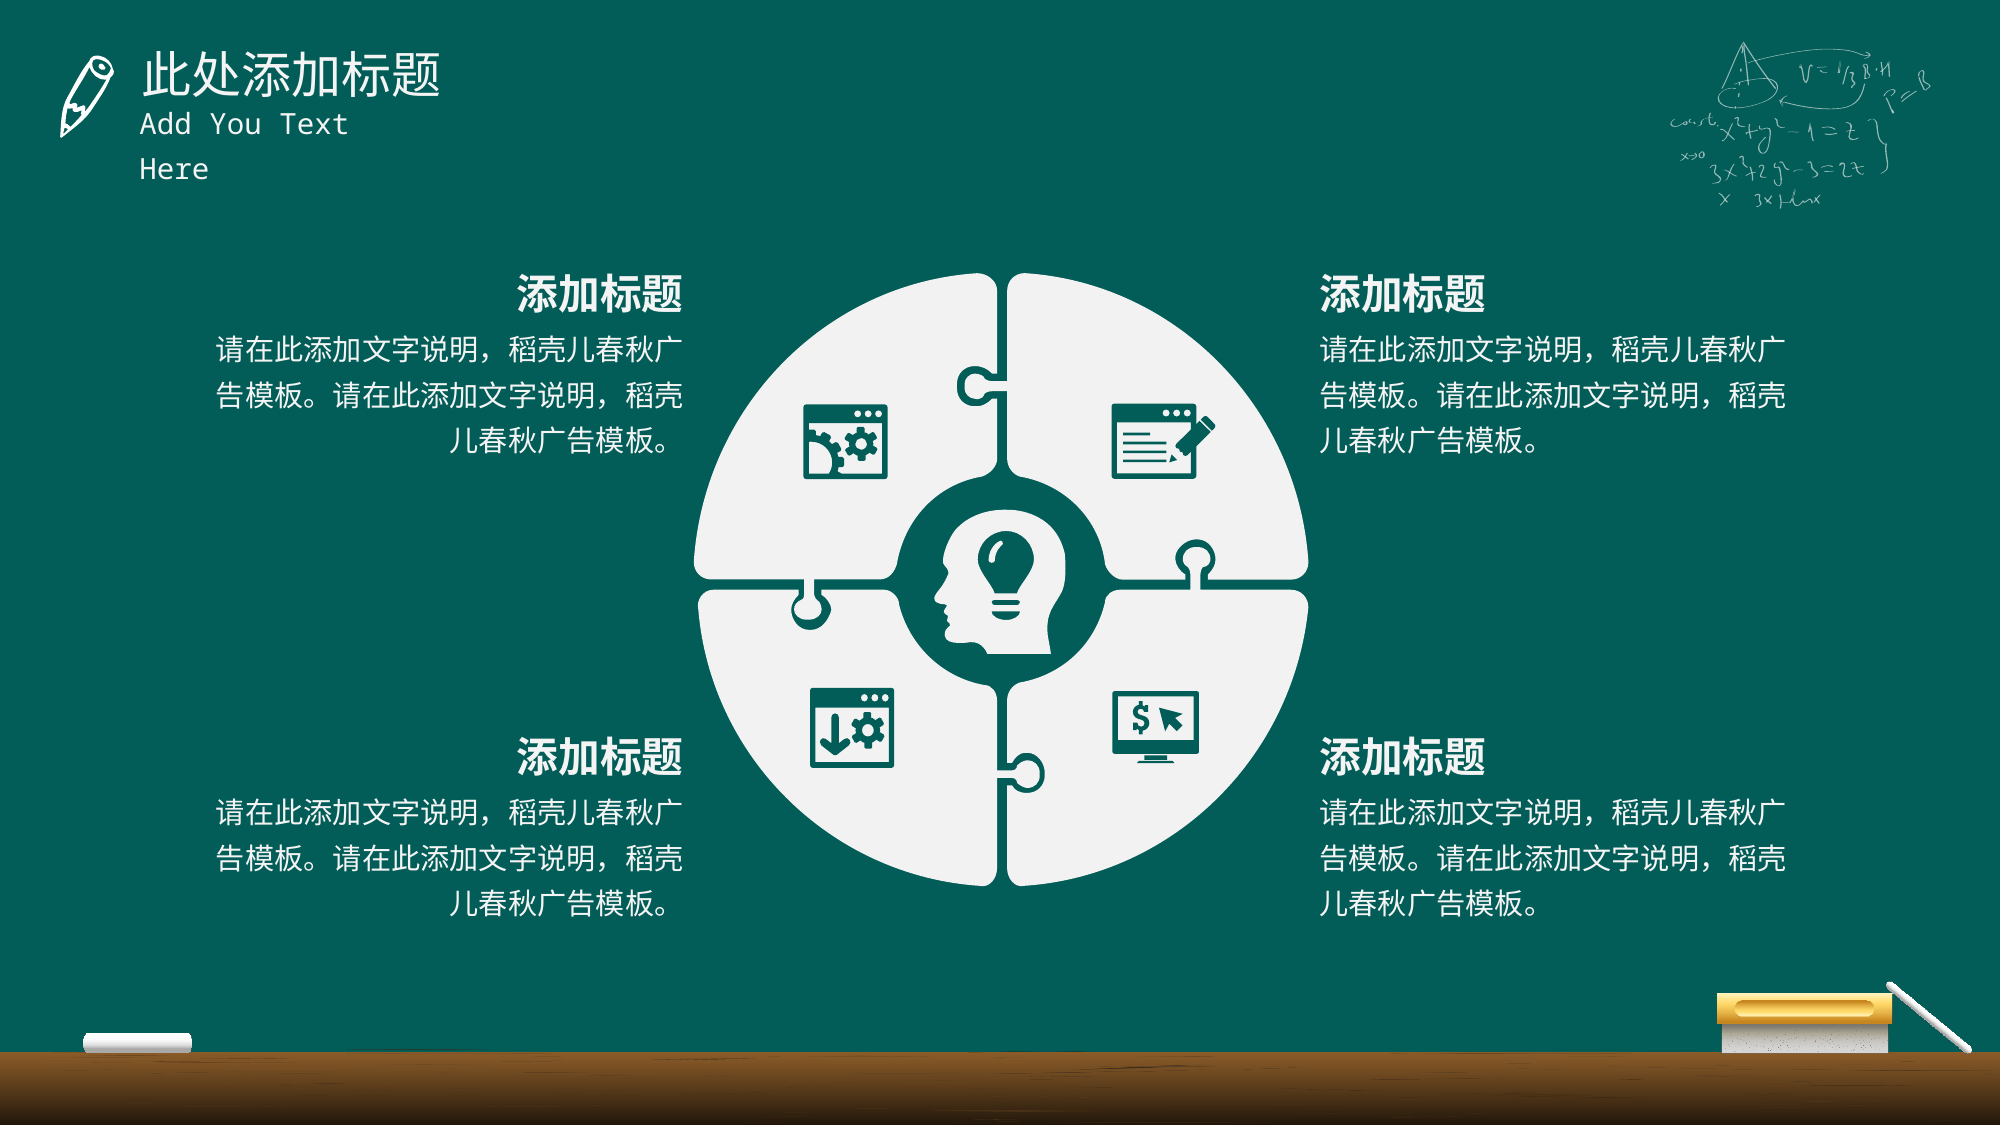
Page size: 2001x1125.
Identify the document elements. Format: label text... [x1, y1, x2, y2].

text_box 添加标题 [1304, 260, 1559, 313]
text_box 添加标题 [1304, 723, 1559, 776]
text_box 请在此添加文字说明，稻壳儿春秋广告模板。请在此添加文字说明，稻壳儿春秋广告模板。 [199, 776, 699, 928]
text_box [803, 404, 888, 480]
text_box [964, 273, 1309, 580]
text_box Add You Text Here [124, 87, 430, 194]
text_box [1667, 41, 1934, 209]
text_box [45, 61, 122, 127]
text_box 添加标题 [444, 260, 699, 313]
text_box 请在此添加文字说明，稻壳儿春秋广告模板。请在此添加文字说明，稻壳儿春秋广告模板。 [1304, 313, 1804, 465]
text_box [1007, 547, 1309, 887]
text_box [693, 273, 998, 620]
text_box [1112, 691, 1199, 764]
text_box 添加标题 [444, 723, 699, 776]
text_box 此处添加标题 [126, 35, 457, 111]
text_box 请在此添加文字说明，稻壳儿春秋广告模板。请在此添加文字说明，稻壳儿春秋广告模板。 [1304, 776, 1804, 928]
text_box 请在此添加文字说明，稻壳儿春秋广告模板。请在此添加文字说明，稻壳儿春秋广告模板。 [199, 313, 699, 465]
picture [0, 938, 2000, 1125]
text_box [810, 687, 895, 768]
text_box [1111, 403, 1216, 479]
text_box [697, 589, 1040, 887]
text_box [934, 507, 1068, 654]
